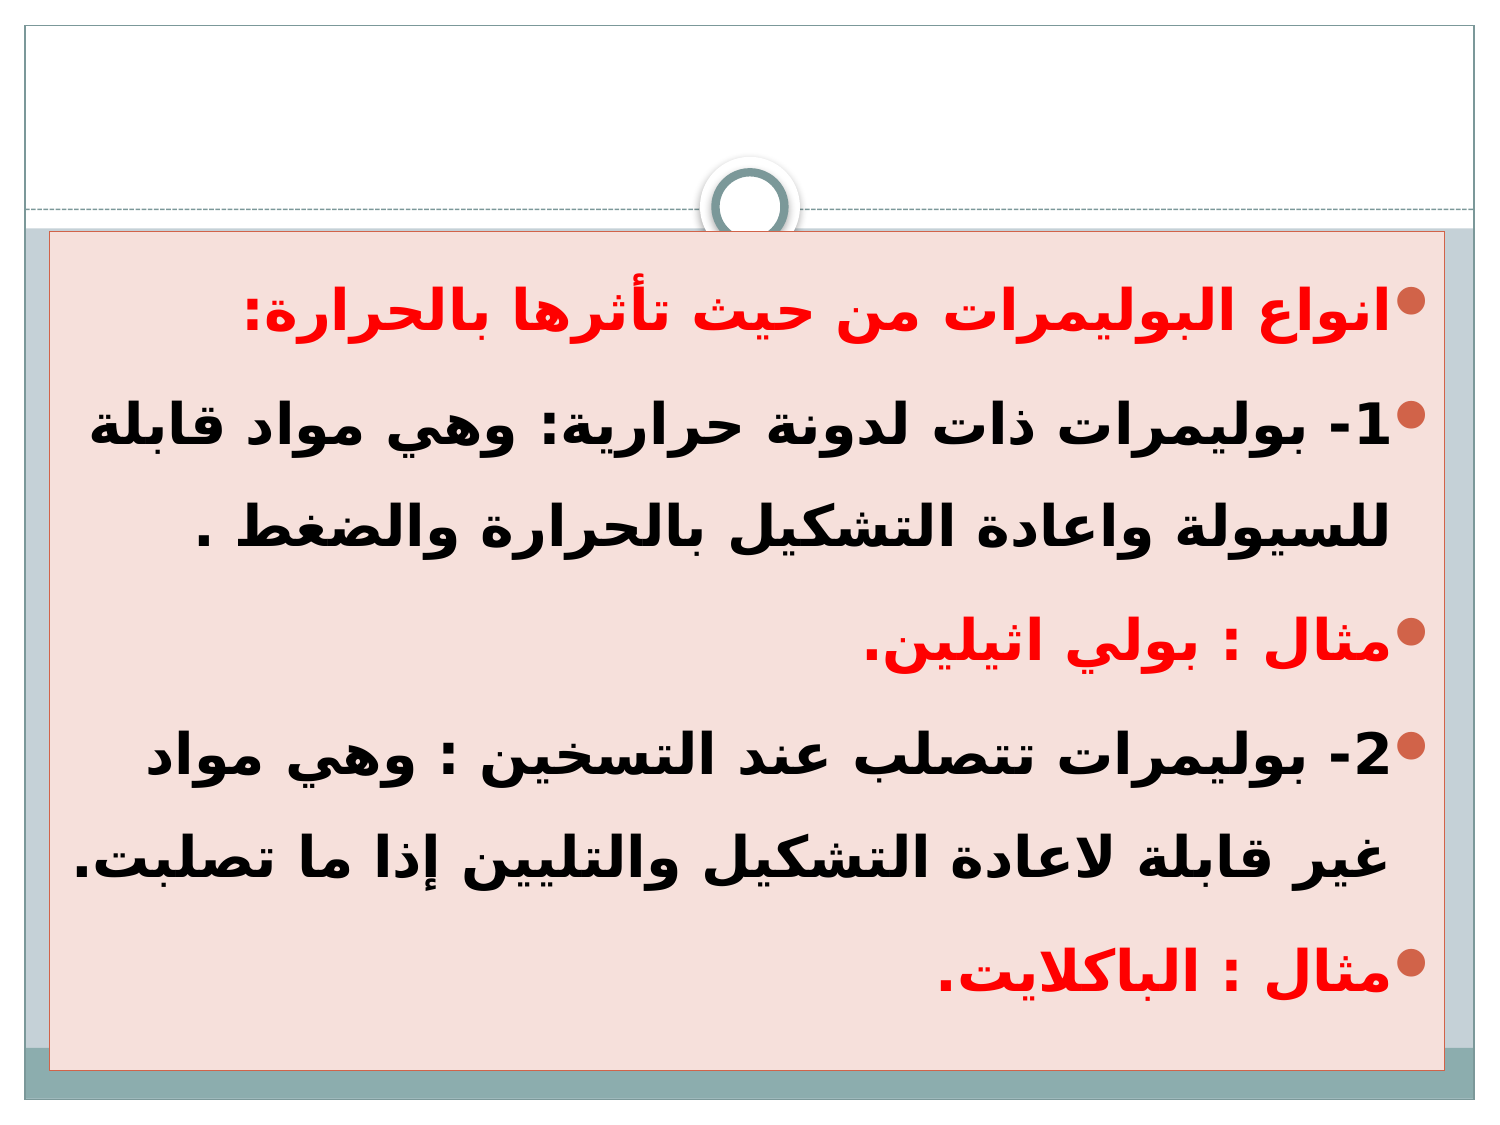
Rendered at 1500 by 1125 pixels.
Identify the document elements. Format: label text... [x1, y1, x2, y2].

list انواع البوليمرات من حيث تأثرها بالحرارة: 1- بوليمرات ذات لدونة حرارية: وهي مواد قابلة للسيولة واعادة التشكيل بالحرارة والضغط . مثال : بولي اثيلين. 2- بوليمرات تتصلب عند التسخين : وهي مواد غير قابلة لاعادة التشكيل والتليين إذا ما تصلبت. مثال : الباكلايت. [49, 231, 1445, 1071]
